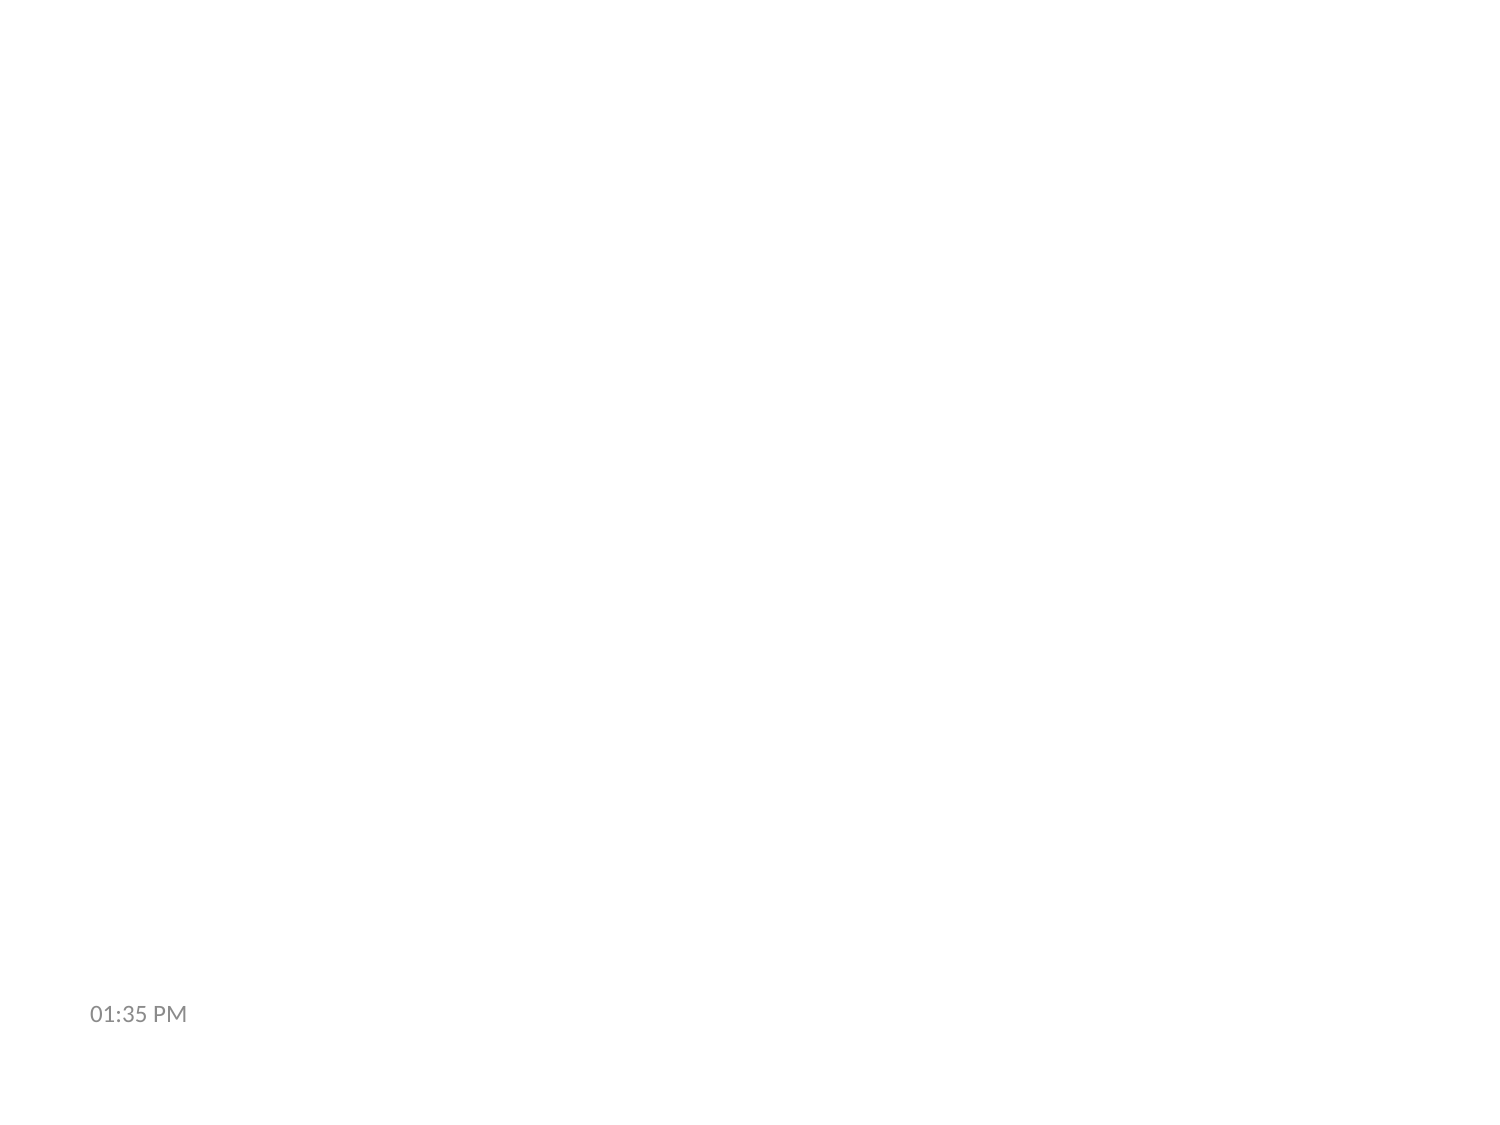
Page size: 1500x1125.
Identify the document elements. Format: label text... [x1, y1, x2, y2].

text_box 3:35 PM [75, 982, 425, 1043]
